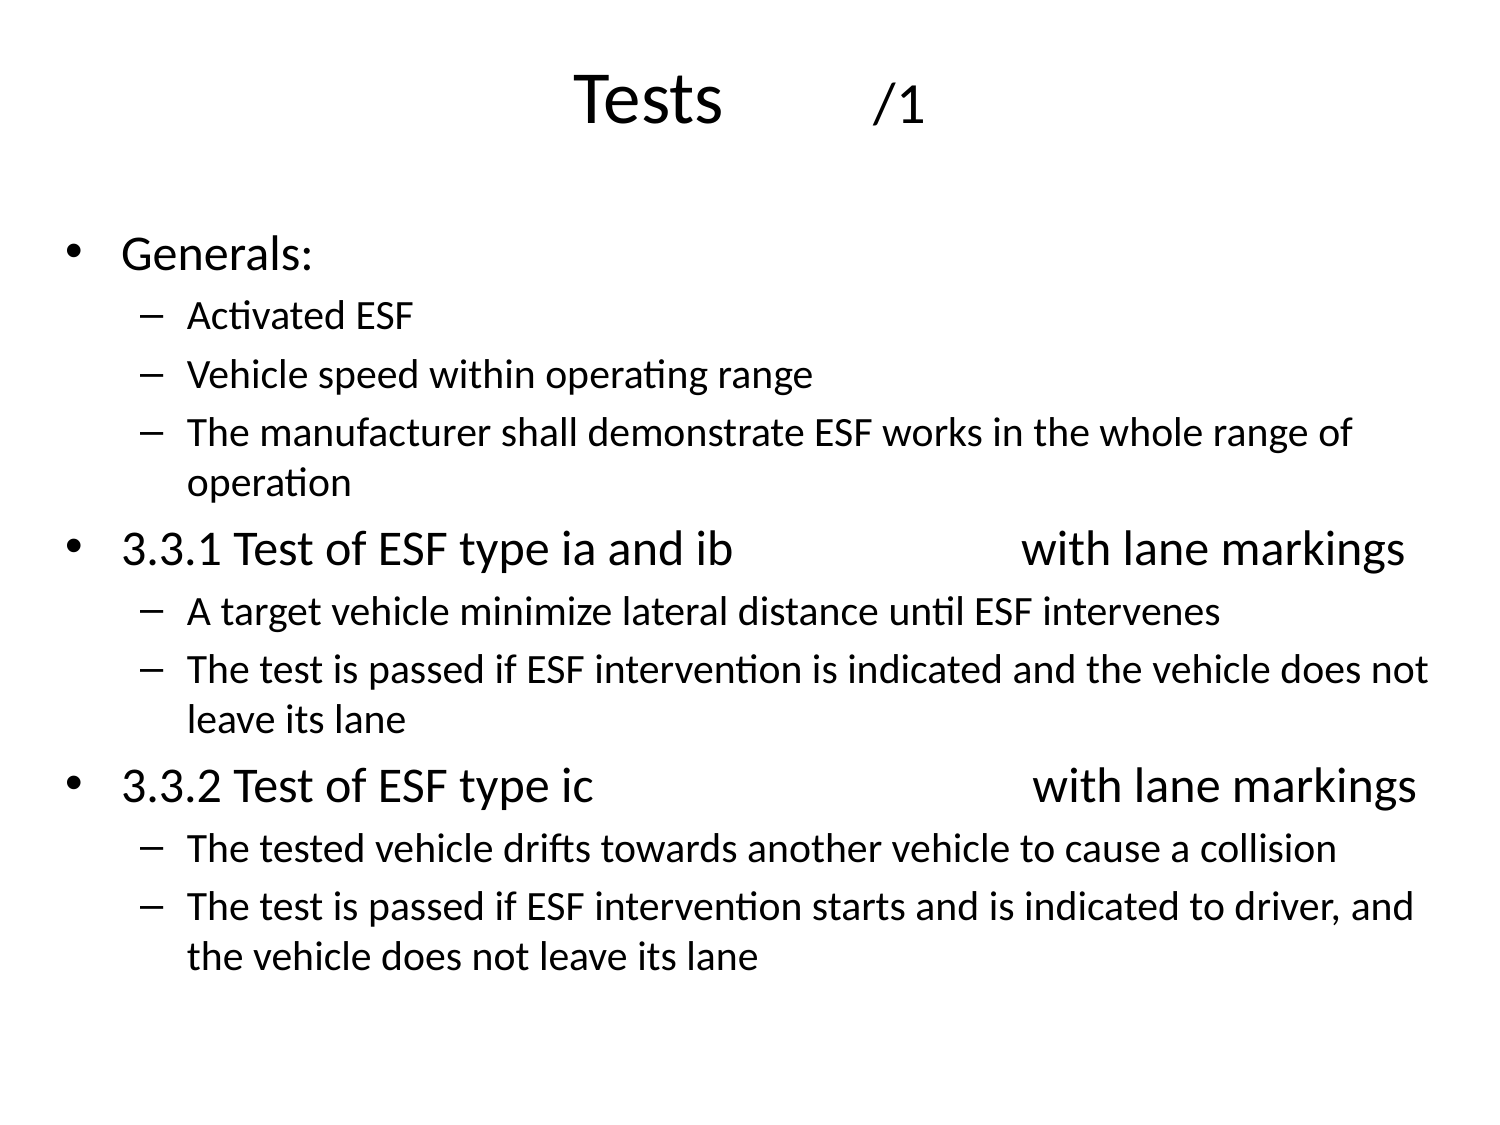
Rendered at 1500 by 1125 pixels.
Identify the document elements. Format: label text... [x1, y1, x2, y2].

title Tests /1 [75, 0, 1425, 188]
list Generals: Activated ESF Vehicle speed within operating range The manufacturer shall demonstrate ESF works in the whole range of operation 3.3.1 Test of ESF type ia and ib with lane markings A target vehicle minimize lateral distance until ESF intervenes The test is passed if ESF intervention is indicated and the vehicle does not leave its lane 3.3.2 Test of ESF type ic with lane markings The tested vehicle drifts towards another vehicle to cause a collision The test is passed if ESF intervention starts and is indicated to driver, and the vehicle does not leave its lane [50, 212, 1450, 1125]
